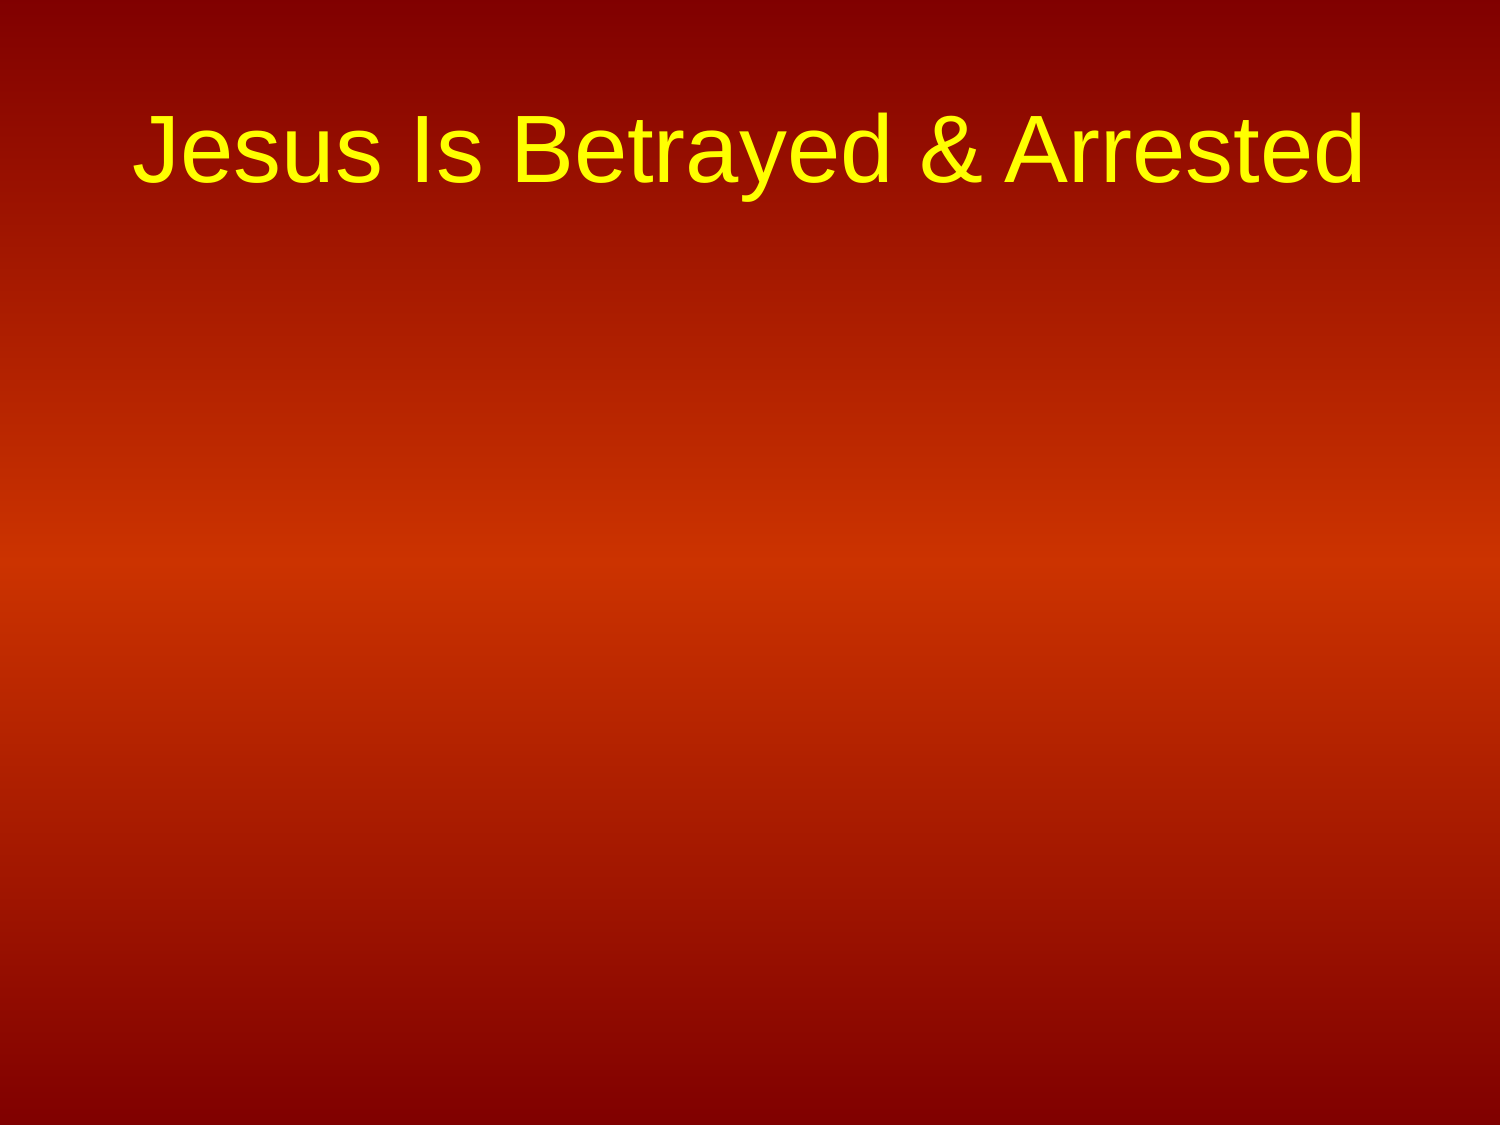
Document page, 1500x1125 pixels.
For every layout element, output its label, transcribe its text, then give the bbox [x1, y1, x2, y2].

title Jesus Is Betrayed & Arrested [37, 50, 1463, 238]
